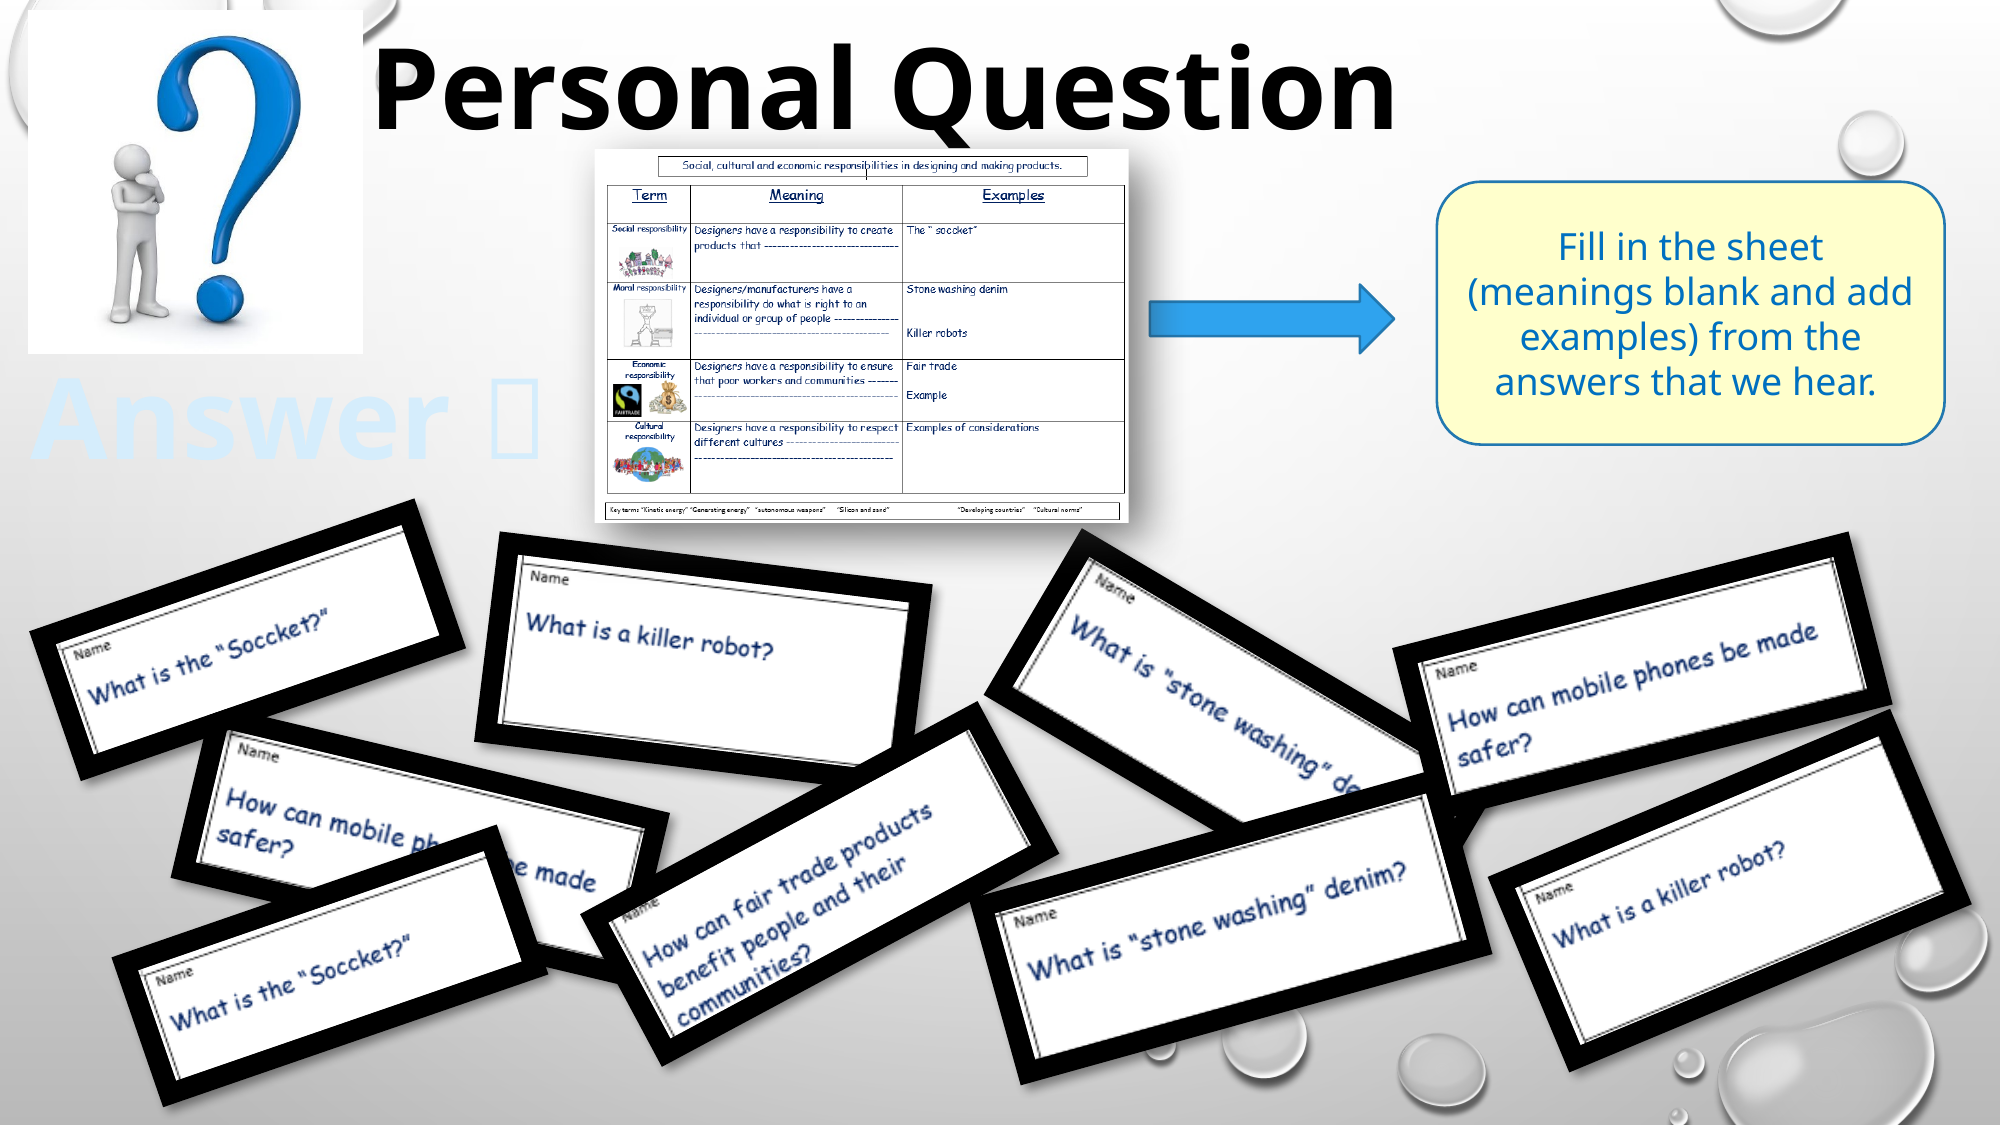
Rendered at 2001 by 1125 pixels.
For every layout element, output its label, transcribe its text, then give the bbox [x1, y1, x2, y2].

text_box Personal Question [362, 9, 1446, 160]
text_box Fill in the sheet (meanings blank and add examples) from the answers that we hear. [1435, 180, 1946, 446]
picture [0, 0, 2000, 1125]
text_box [1178, 283, 1396, 355]
text_box Answer  [15, 339, 577, 490]
